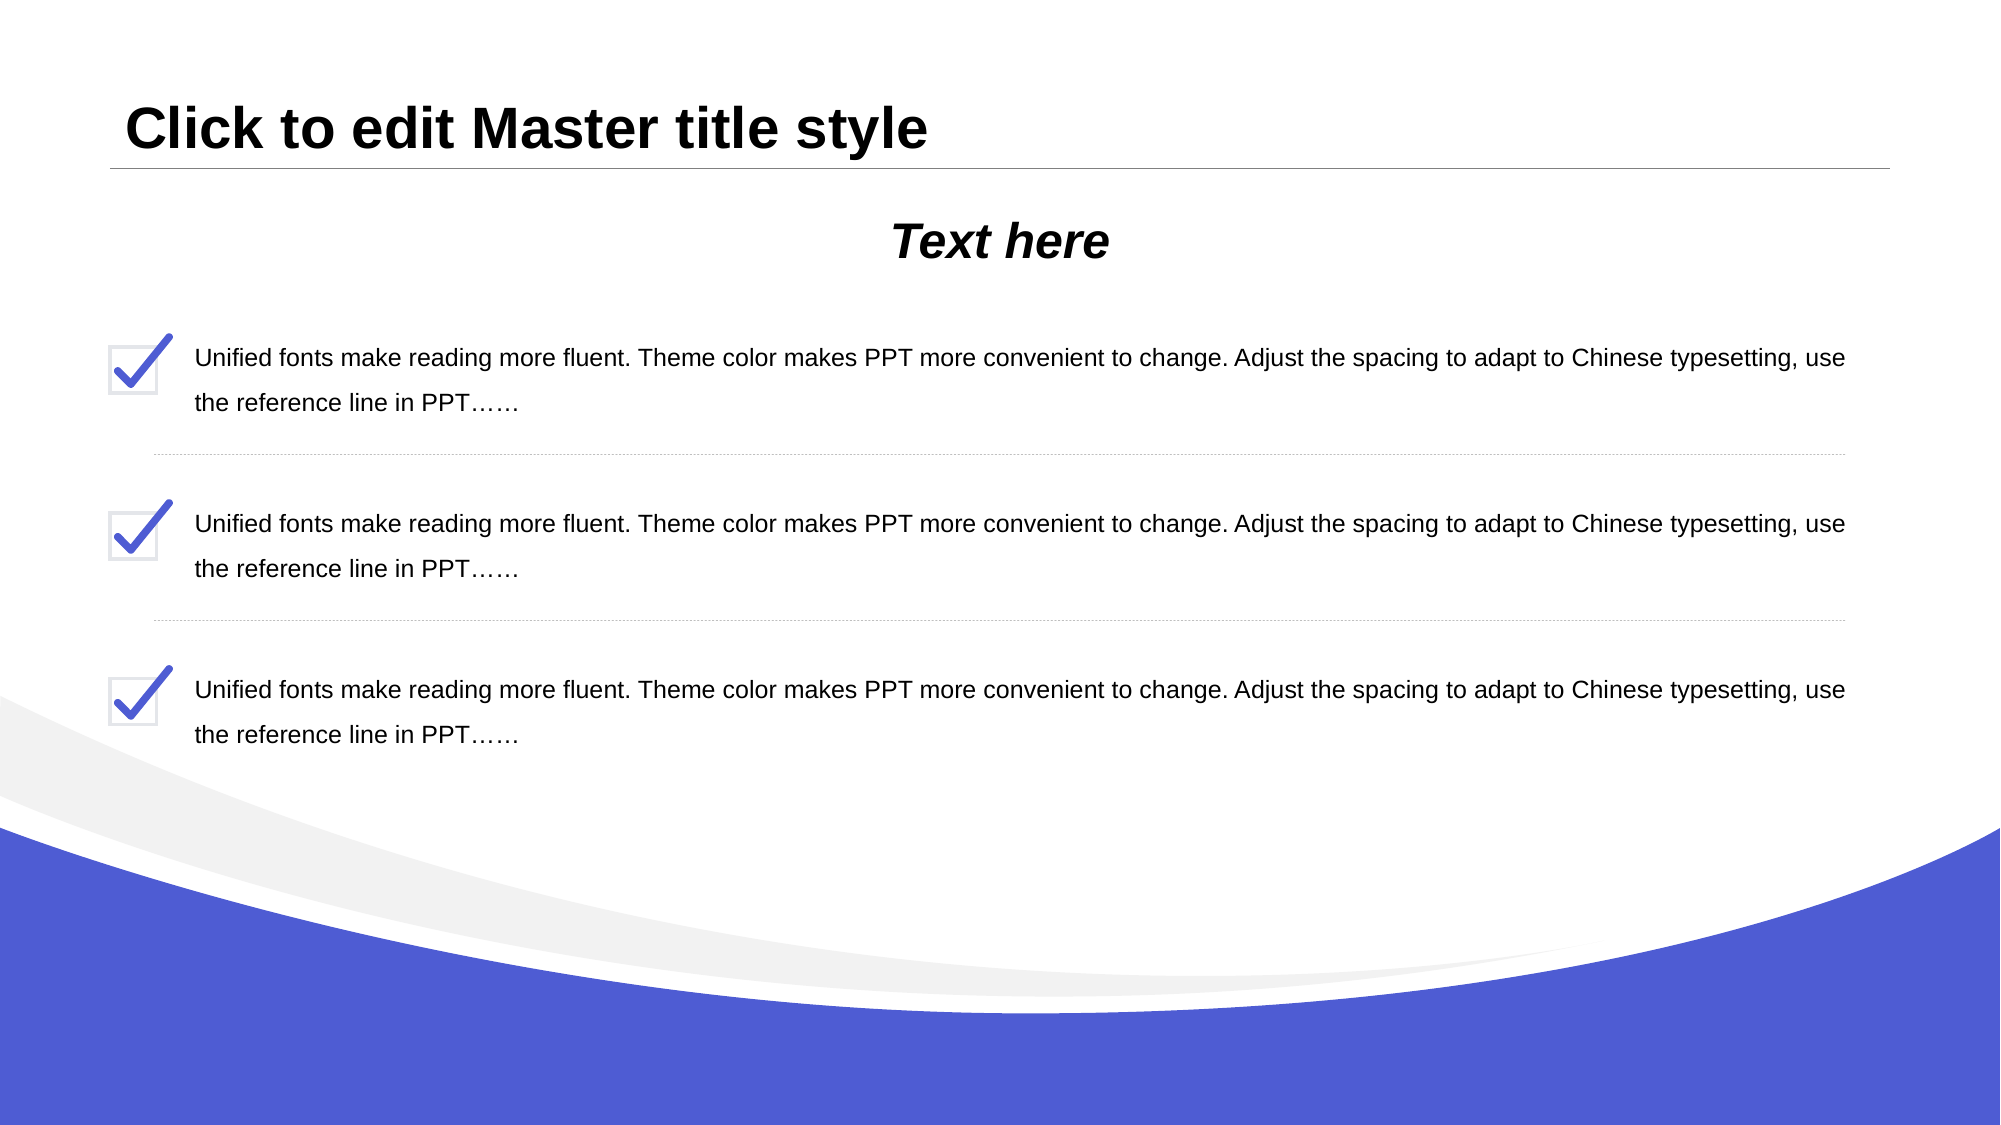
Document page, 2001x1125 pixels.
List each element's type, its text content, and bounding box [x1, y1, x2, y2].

title Click to edit Master title style [109, 0, 1890, 169]
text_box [0, 191, 2000, 1125]
